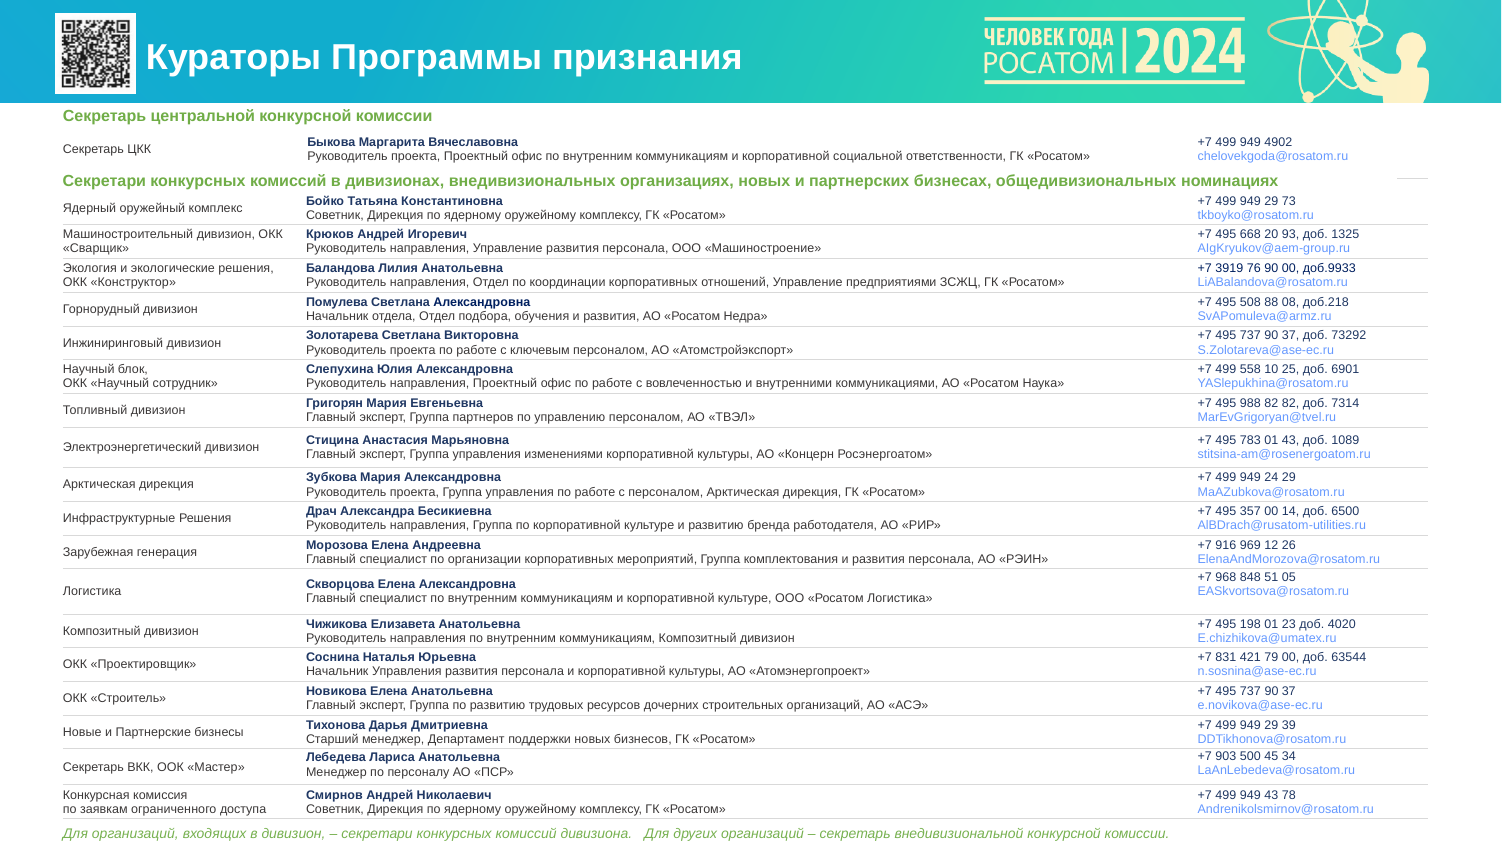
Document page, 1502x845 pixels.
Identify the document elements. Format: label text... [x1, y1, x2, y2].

table_cell +7 495 988 82 82, доб. 7314 MarEvGrigoryan@tvel.ru [1198, 394, 1428, 427]
table_cell Золотарева Светлана Викторовна Руководитель проекта по работе с ключевым персоналом, АО «Атомстройэкспорт» [306, 327, 1198, 359]
table_cell +7 968 848 51 05 EASkvortsova@rosatom.ru [1198, 569, 1428, 614]
table_cell Стицина Анастасия Марьяновна Главный эксперт, Группа управления изменениями корпоративной культуры, АО «Концерн Росэнергоатом» [306, 428, 1198, 467]
table_header Бойко Татьяна Константиновна Советник, Дирекция по ядерному оружейному комплексу, ГК «Росатом» [306, 191, 1198, 224]
table_cell ОКК «Проектировщик» [63, 648, 306, 681]
table_header +7 499 949 4902 chelovekgoda@rosatom.ru [1198, 119, 1428, 178]
table_cell +7 903 500 45 34 LaAnLebedeva@rosatom.ru [1198, 749, 1428, 784]
table_cell Электроэнергетический дивизион [63, 428, 306, 467]
table_cell Чижикова Елизавета Анатольевна Руководитель направления по внутренним коммуникациям, Композитный дивизион [306, 615, 1198, 647]
table_cell +7 495 668 20 93, доб. 1325 AIgKryukov@aem-group.ru [1198, 225, 1428, 258]
table_cell +7 495 737 90 37, доб. 73292 S.Zolotareva@ase-ec.ru [1198, 327, 1428, 359]
text_box Для организаций, входящих в дивизион, – секретари конкурсных комиссий дивизиона. Для других организаций – секретарь внедивизиональной конкурсной комиссии. [48, 817, 1249, 845]
text_box Кураторы Программы признания [145, 33, 881, 75]
text_box Секретарь центральной конкурсной комиссии [62, 104, 1204, 130]
table_cell +7 495 198 01 23 доб. 4020 E.chizhikova@umatex.ru [1198, 615, 1428, 647]
table_cell Горнорудный дивизион [63, 293, 306, 326]
table_cell Зубкова Мария Александровна Руководитель проекта, Группа управления по работе с персоналом, Арктическая дирекция, ГК «Росатом» [306, 468, 1198, 501]
table_header Быкова Маргарита Вячеславовна Руководитель проекта, Проектный офис по внутренним коммуникациям и корпоративной социальной ответственности, ГК «Росатом» [307, 130, 1198, 170]
table_cell Научный блок, ОКК «Научный сотрудник» [63, 360, 306, 393]
table_cell Смирнов Андрей Николаевич Советник, Дирекция по ядерному оружейному комплексу, ГК «Росатом» [306, 785, 1198, 818]
table_cell Новые и Партнерские бизнесы [63, 716, 306, 748]
table_cell Слепухина Юлия Александровна Руководитель направления, Проектный офис по работе с вовлеченностью и внутренними коммуникациями, АО «Росатом Наука» [306, 360, 1198, 393]
table_header Ядерный оружейный комплекс [63, 191, 306, 224]
table_cell Инжиниринговый дивизион [63, 327, 306, 359]
table_cell +7 495 783 01 43, доб. 1089 stitsina-am@rosenergoatom.ru [1198, 428, 1428, 467]
table_cell +7 831 421 79 00, доб. 63544 n.sosnina@ase-ec.ru [1198, 648, 1428, 681]
table_cell +7 916 969 12 26 ElenaAndMorozova@rosatom.ru [1198, 536, 1428, 568]
table_cell Машиностроительный дивизион, ОКК «Сварщик» [63, 225, 306, 258]
table_cell Тихонова Дарья Дмитриевна Старший менеджер, Департамент поддержки новых бизнесов, ГК «Росатом» [306, 716, 1198, 748]
table_cell Морозова Елена Андреевна Главный специалист по организации корпоративных мероприятий, Группа комплектования и развития персонала, АО «РЭИН» [306, 536, 1198, 568]
table_cell Конкурсная комиссия по заявкам ограниченного доступа [63, 785, 306, 818]
table_cell Помулева Светлана Александровна Начальник отдела, Отдел подбора, обучения и развития, АО «Росатом Недра» [306, 293, 1198, 326]
table_cell +7 499 949 24 29 MaAZubkova@rosatom.ru [1198, 468, 1428, 501]
table_cell Драч Александра Бесикиевна Руководитель направления, Группа по корпоративной культуре и развитию бренда работодателя, АО «РИР» [306, 502, 1198, 535]
table_cell Арктическая дирекция [63, 468, 306, 501]
table_header +7 499 949 29 73 tkboyko@rosatom.ru [1198, 191, 1428, 224]
table_cell Скворцова Елена Александровна Главный специалист по внутренним коммуникациям и корпоративной культуре, ООО «Росатом Логистика» [306, 569, 1198, 614]
table_cell +7 495 508 88 08, доб.218 SvAPomuleva@armz.ru [1198, 293, 1428, 326]
table_cell Баландова Лилия Анатольевна Руководитель направления, Отдел по координации корпоративных отношений, Управление предприятиями ЗСЖЦ, ГК «Росатом» [306, 259, 1198, 292]
table_cell ОКК «Строитель» [63, 682, 306, 715]
table_cell +7 499 949 43 78 Andrenikolsmirnov@rosatom.ru [1198, 785, 1428, 818]
table_cell Соснина Наталья Юрьевна Начальник Управления развития персонала и корпоративной культуры, АО «Атомэнергопроект» [306, 648, 1198, 681]
table_header Секретарь ЦКК [63, 130, 307, 170]
table_cell +7 499 558 10 25, доб. 6901 YASlepukhina@rosatom.ru [1198, 360, 1428, 393]
table_cell Экология и экологические решения, ОКК «Конструктор» [63, 259, 306, 292]
table_cell Зарубежная генерация [63, 536, 306, 568]
table_cell +7 3919 76 90 00, доб.9933 LiABalandova@rosatom.ru [1198, 259, 1428, 292]
table_cell Композитный дивизион [63, 615, 306, 647]
table_cell Новикова Елена Анатольевна Главный эксперт, Группа по развитию трудовых ресурсов дочерних строительных организаций, АО «АСЭ» [306, 682, 1198, 715]
picture [0, 0, 1502, 103]
table_cell Григорян Мария Евгеньевна Главный эксперт, Группа партнеров по управлению персоналом, АО «ТВЭЛ» [306, 394, 1198, 427]
table_cell Топливный дивизион [63, 394, 306, 427]
table_cell Инфраструктурные Решения [63, 502, 306, 535]
table_cell +7 495 357 00 14, доб. 6500 AlBDrach@rusatom-utilities.ru [1198, 502, 1428, 535]
table_cell +7 495 737 90 37 e.novikova@ase-ec.ru [1198, 682, 1428, 715]
table_cell Крюков Андрей Игоревич Руководитель направления, Управление развития персонала, ООО «Машиностроение» [306, 225, 1198, 258]
table_cell Лебедева Лариса Анатольевна Менеджер по персоналу АО «ПСР» [306, 749, 1198, 784]
text_box Секретари конкурсных комиссий в дивизионах, внедивизиональных организациях, новых и партнерских бизнесах, общедивизиональных номинациях [62, 170, 1397, 208]
table_cell Секретарь ВКК, ООК «Мастер» [63, 749, 306, 784]
table_cell +7 499 949 29 39 DDTikhonova@rosatom.ru [1198, 716, 1428, 748]
table_cell Логистика [63, 569, 306, 614]
